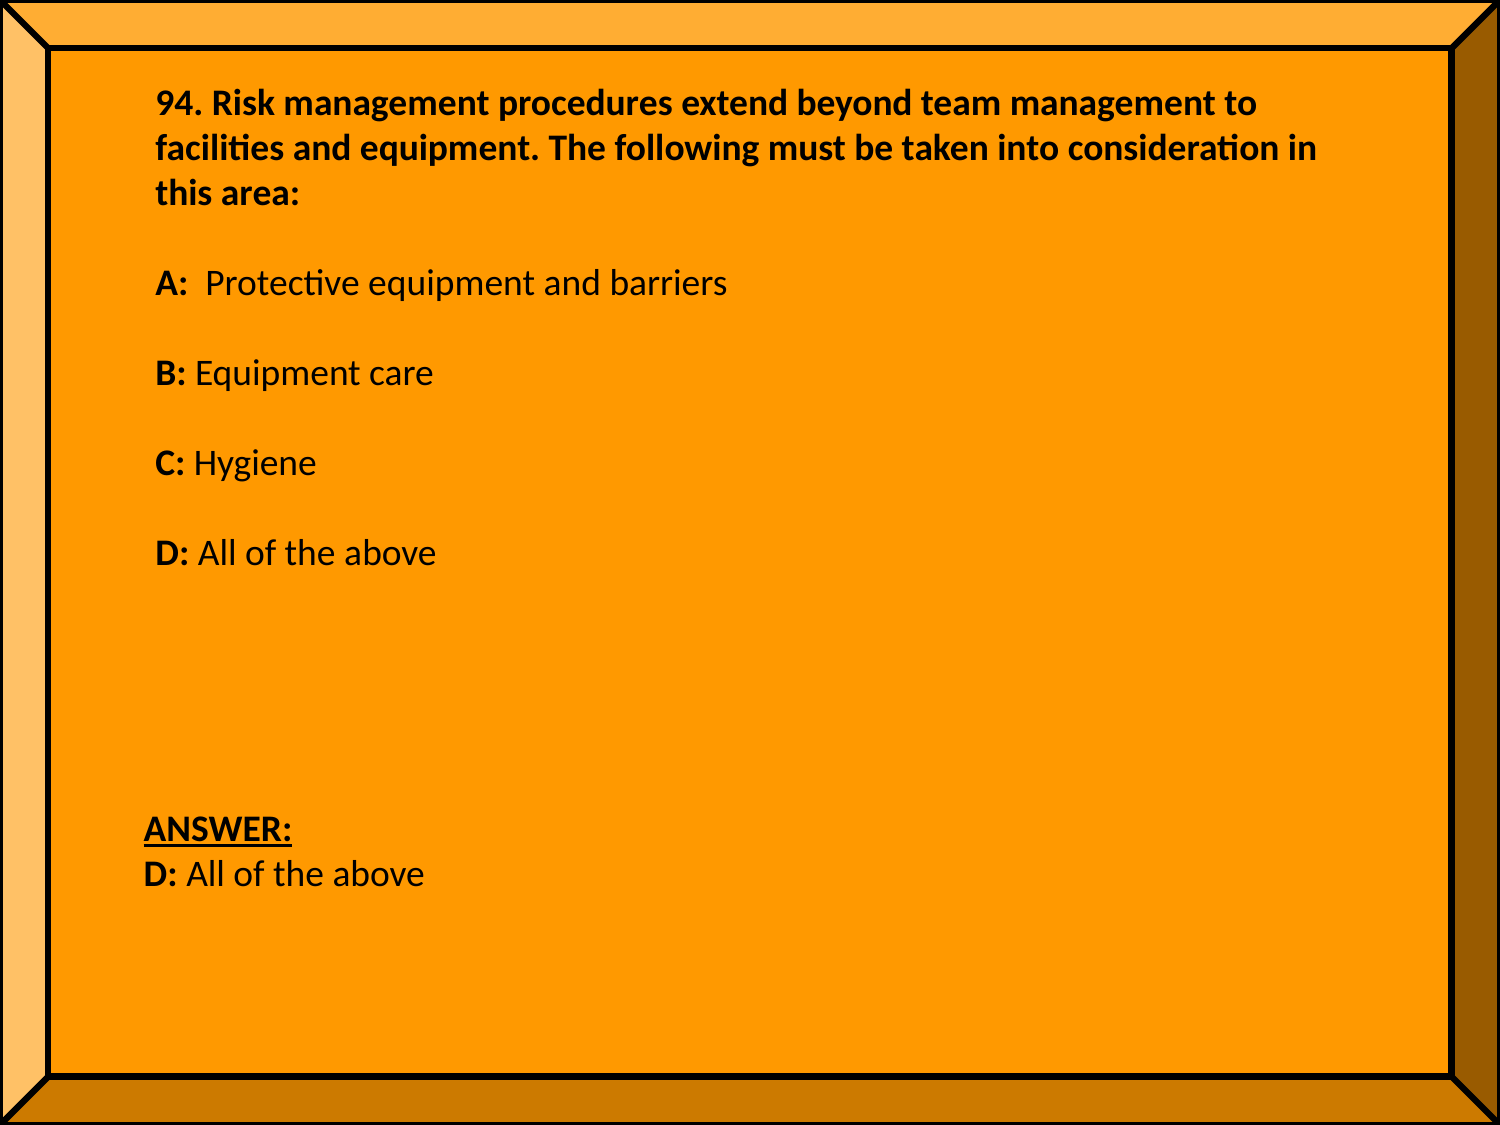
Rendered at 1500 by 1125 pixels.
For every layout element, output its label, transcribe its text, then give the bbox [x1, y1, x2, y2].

text_box ANSWER: D: All of the above [128, 796, 1383, 947]
text_box 94. Risk management procedures extend beyond team management to facilities and equipment. The following must be taken into consideration in this area: A: Protective equipment and barriers B: Equipment care C: Hygiene D: All of the above [140, 70, 1371, 625]
